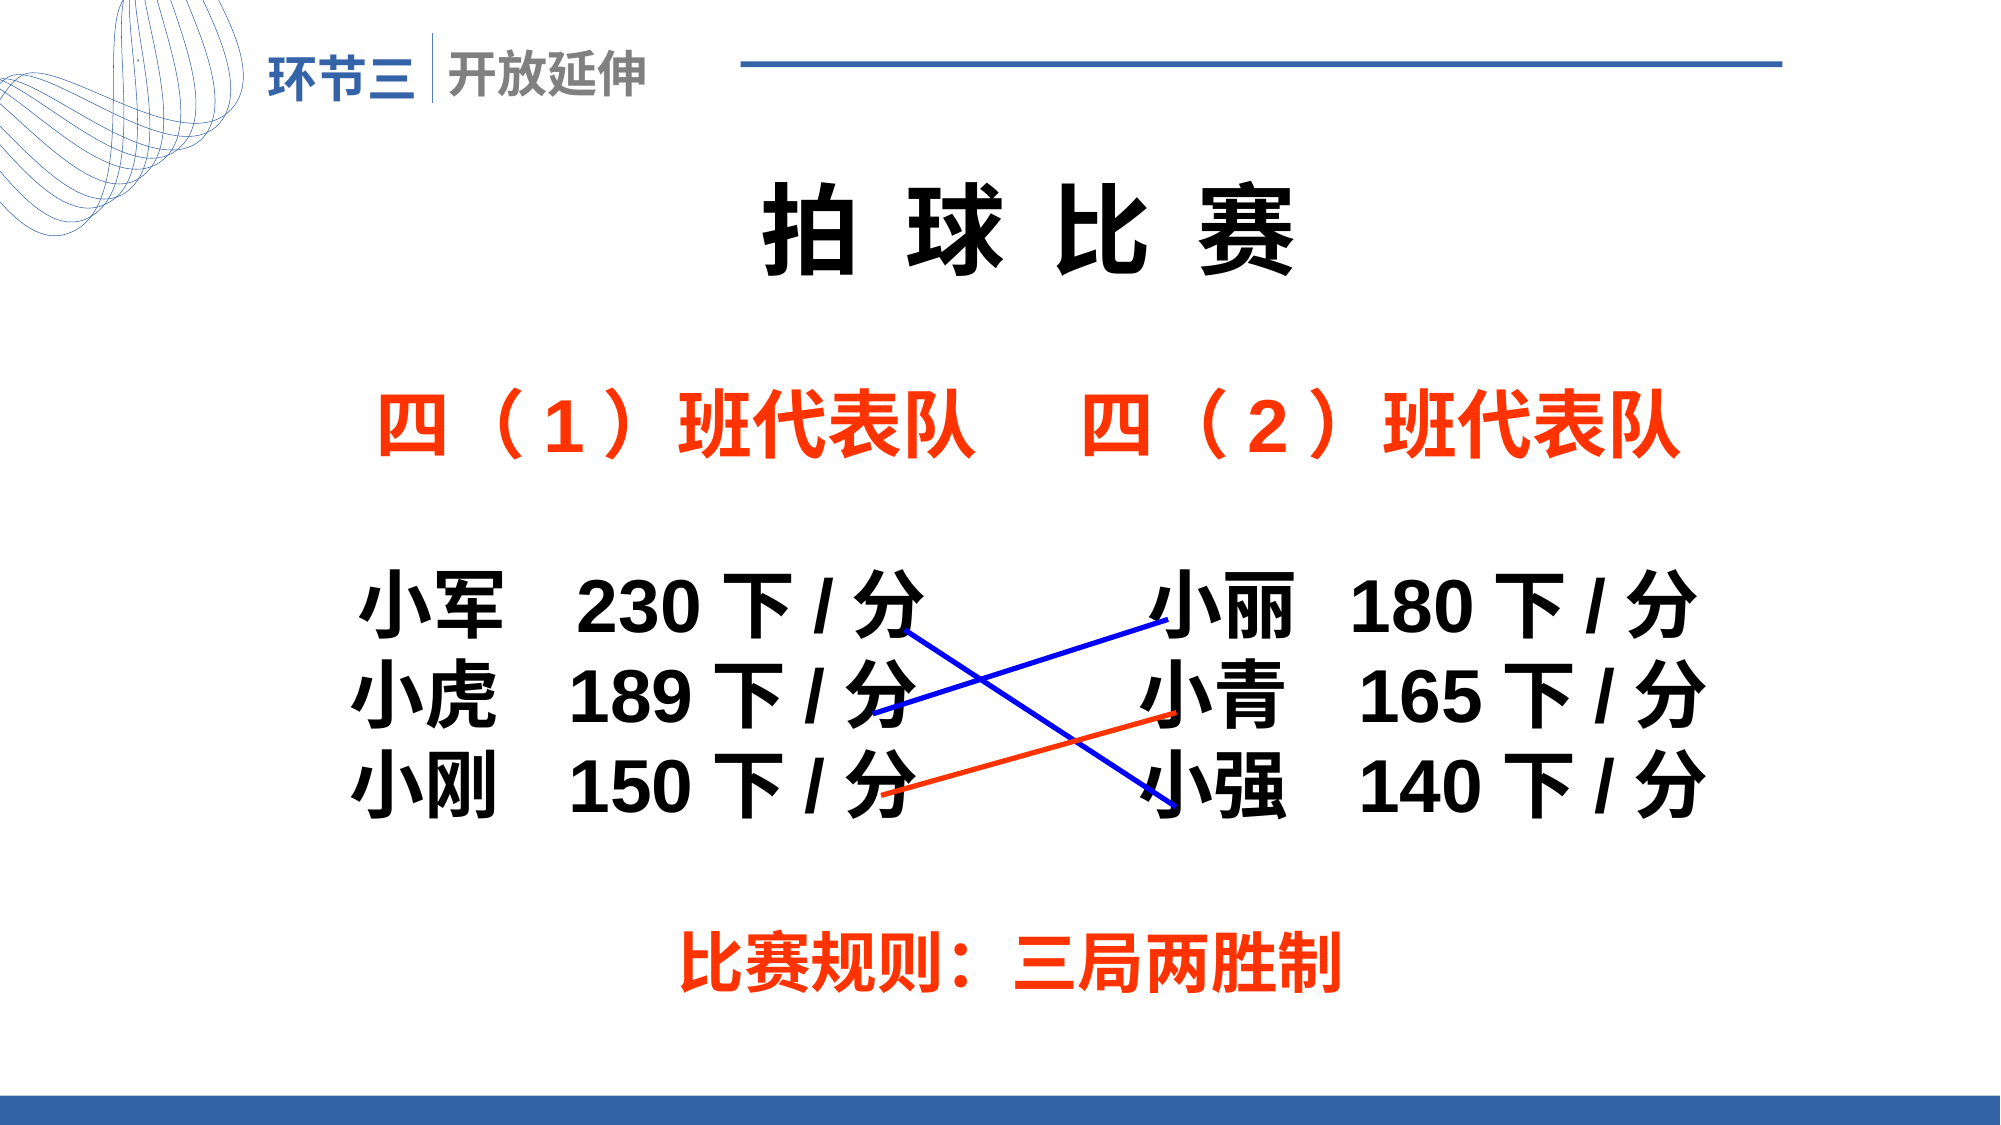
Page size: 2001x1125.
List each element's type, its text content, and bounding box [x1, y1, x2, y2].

text_box 拍 球 比 赛 四（1）班代表队 四（2）班代表队 小军 230下/分 小丽 180下/分 小虎 189下/分 小青 165下/分 小刚 150下/分 小强 140下/分 [278, 159, 1779, 899]
text_box 比赛规则：三局两胜制 [361, 913, 1662, 1009]
